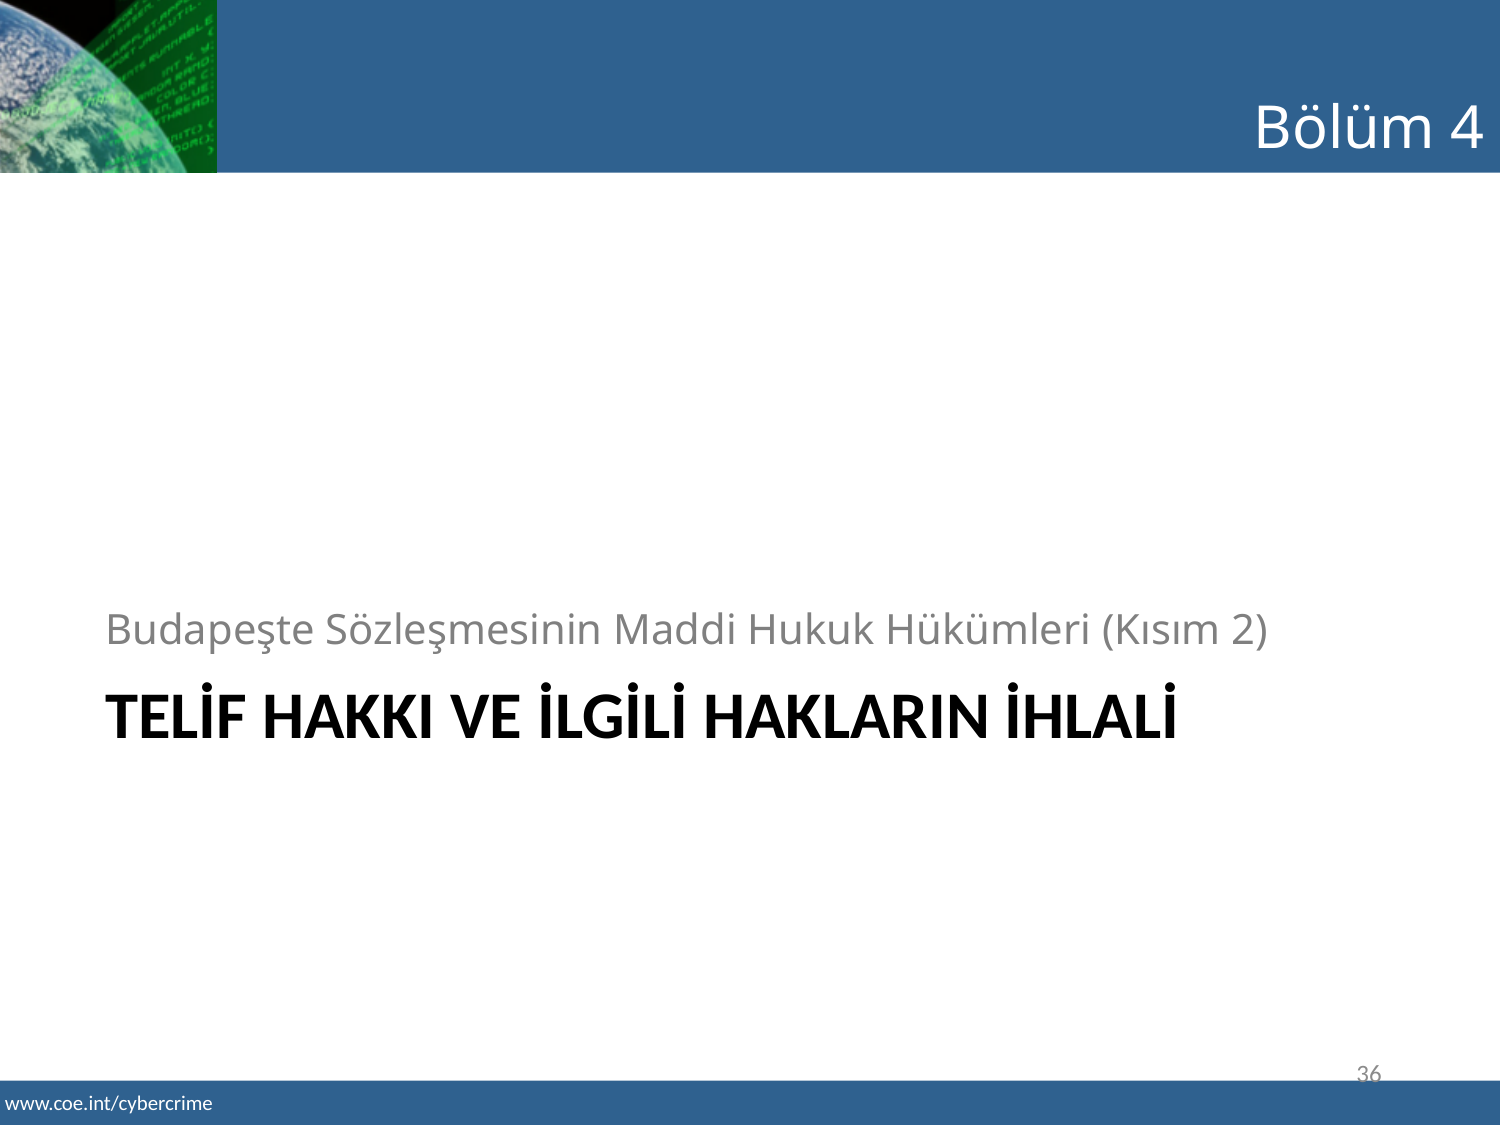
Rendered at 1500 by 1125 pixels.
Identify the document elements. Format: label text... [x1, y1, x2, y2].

slide_number 36 [1059, 1042, 1397, 1103]
picture [0, 0, 217, 173]
list Bölüm 4 [461, 0, 1500, 170]
list Budapeşte Sözleşmesinin Maddi Hukuk Hükümleri (Kısım 2) [90, 601, 1385, 674]
title TELİF HAKKI VE İLGİLİ HAKLARIN İHLALİ [90, 674, 1385, 920]
